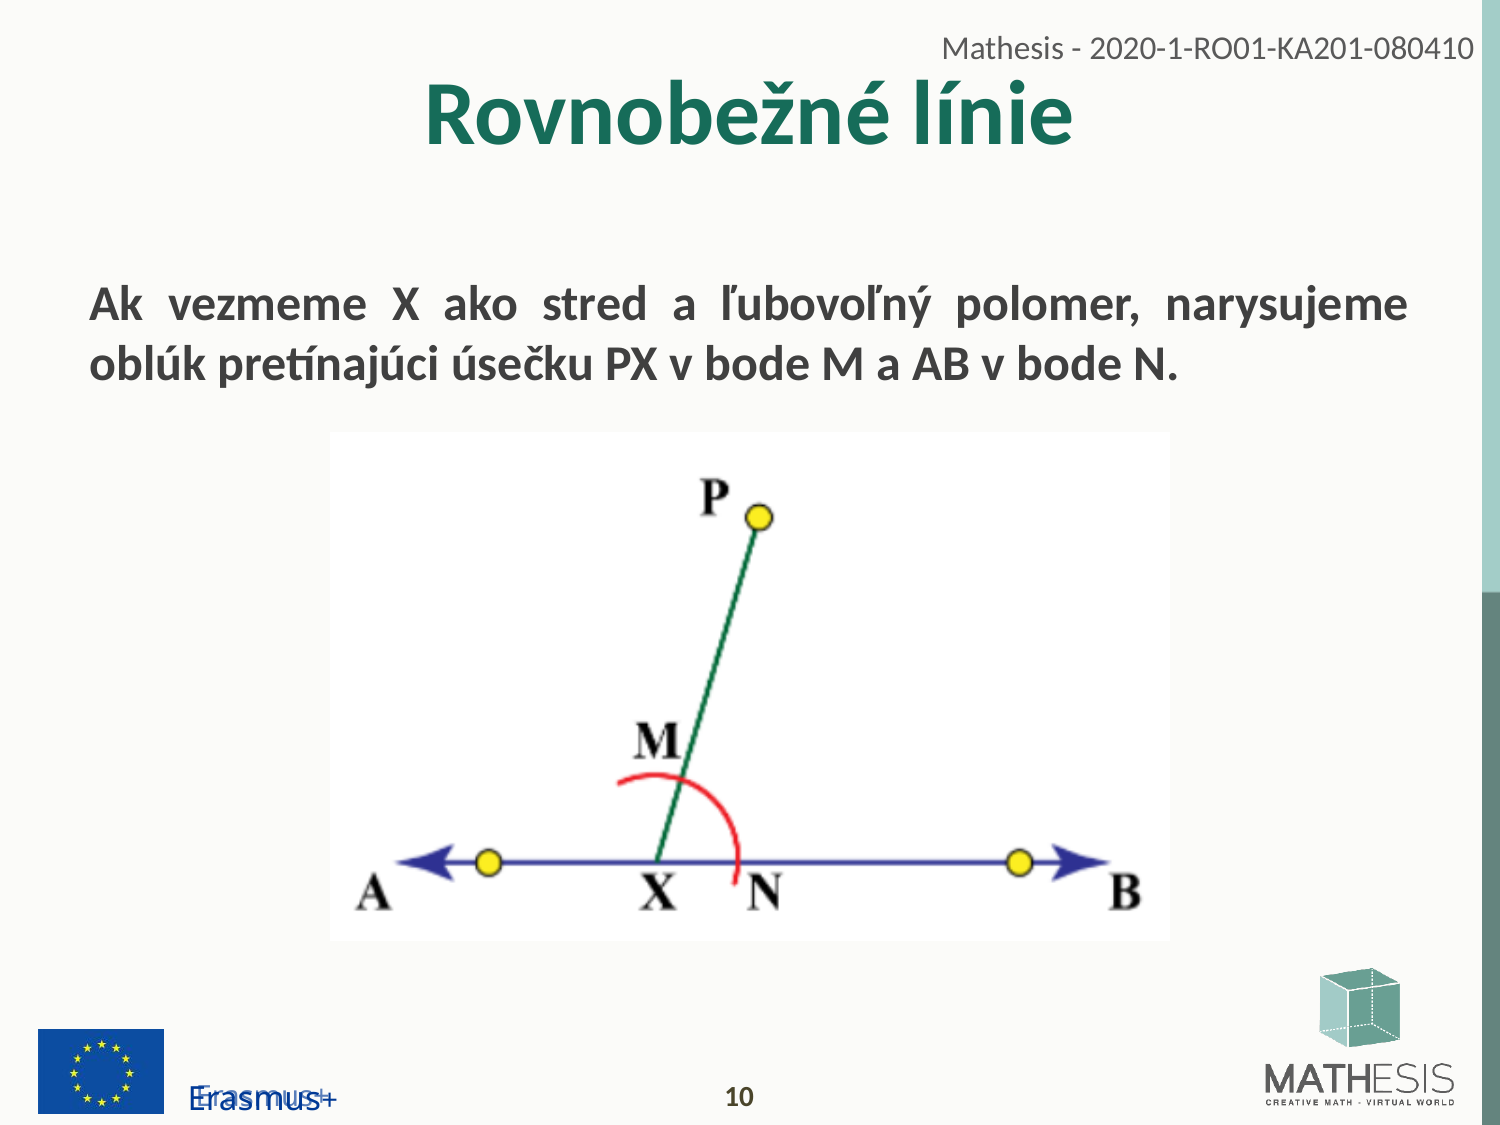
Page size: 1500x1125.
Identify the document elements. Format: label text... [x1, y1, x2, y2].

picture [38, 1029, 164, 1114]
title Rovnobežné línie [75, 45, 1425, 233]
list Ak vezmeme X ako stred a ľubovoľný polomer, narysujeme oblúk pretínajúci úsečku PX v bode M a AB v bode N. [75, 262, 1425, 1005]
picture [330, 432, 1170, 941]
